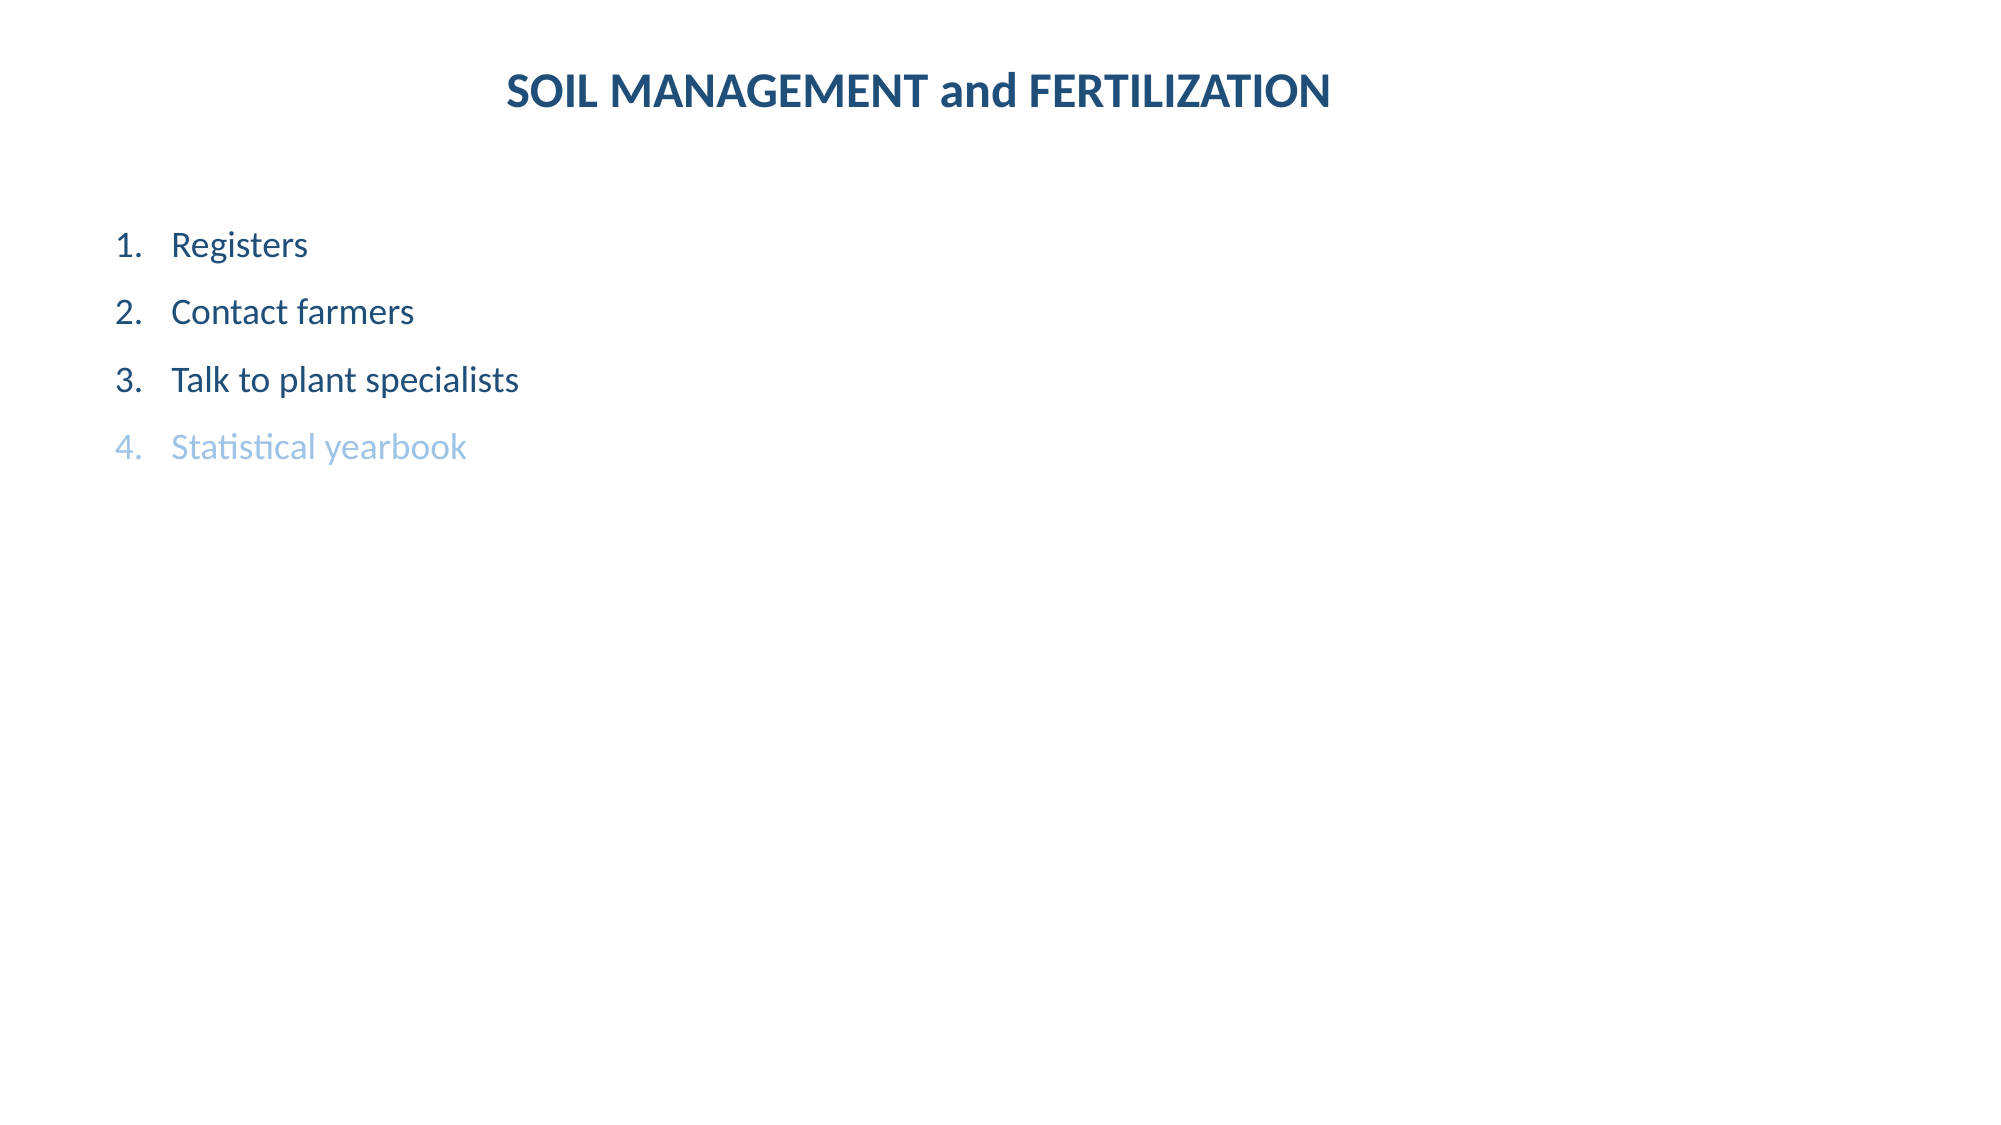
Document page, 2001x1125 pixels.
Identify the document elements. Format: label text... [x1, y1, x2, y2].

text_box SOIL MANAGEMENT and FERTILIZATION [169, 57, 1670, 137]
text_box Registers Contact farmers Talk to plant specialists Statistical yearbook [100, 189, 830, 475]
